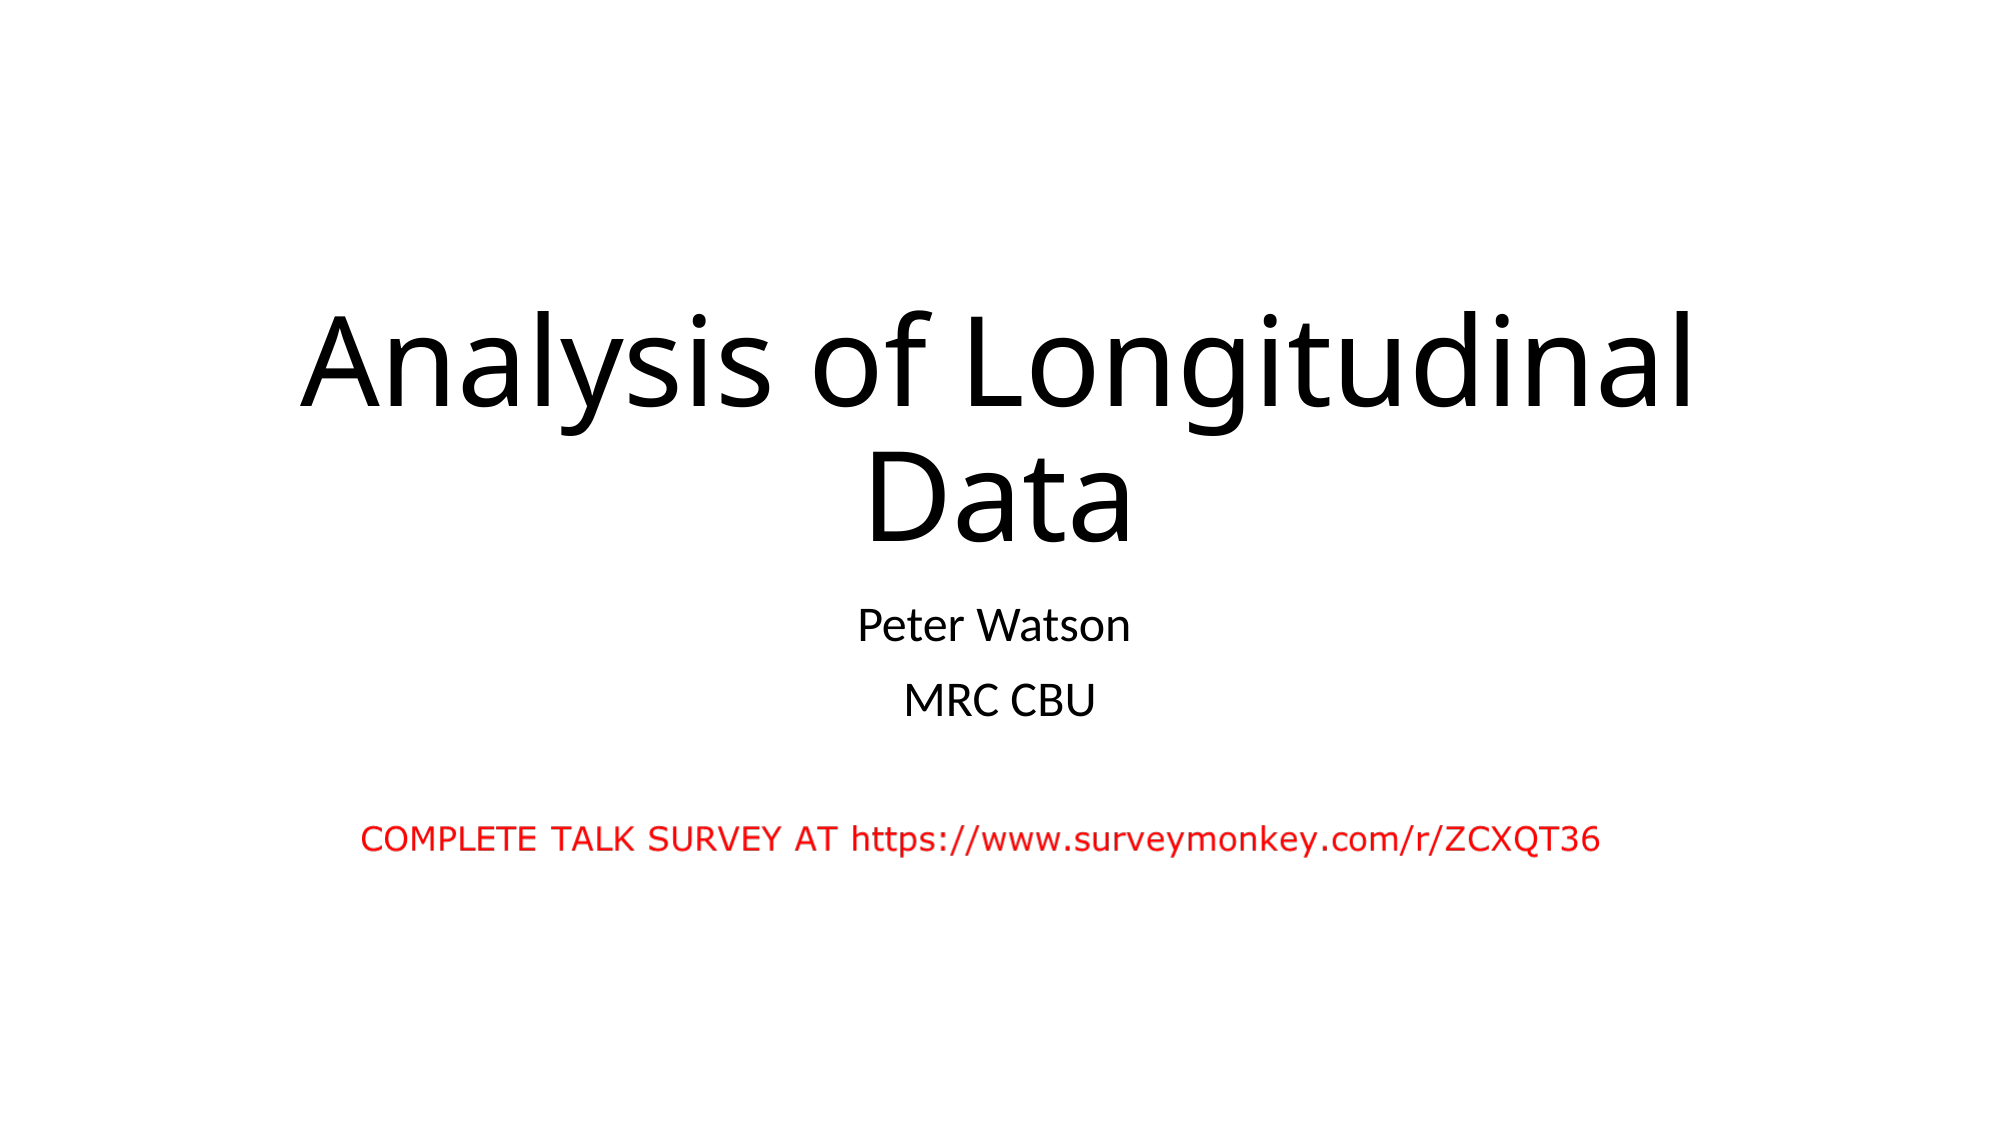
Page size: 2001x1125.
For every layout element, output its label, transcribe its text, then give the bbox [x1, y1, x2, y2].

title Analysis of Longitudinal Data [249, 184, 1750, 576]
picture [340, 807, 1621, 878]
subtitle Peter Watson MRC CBU [249, 590, 1750, 863]
